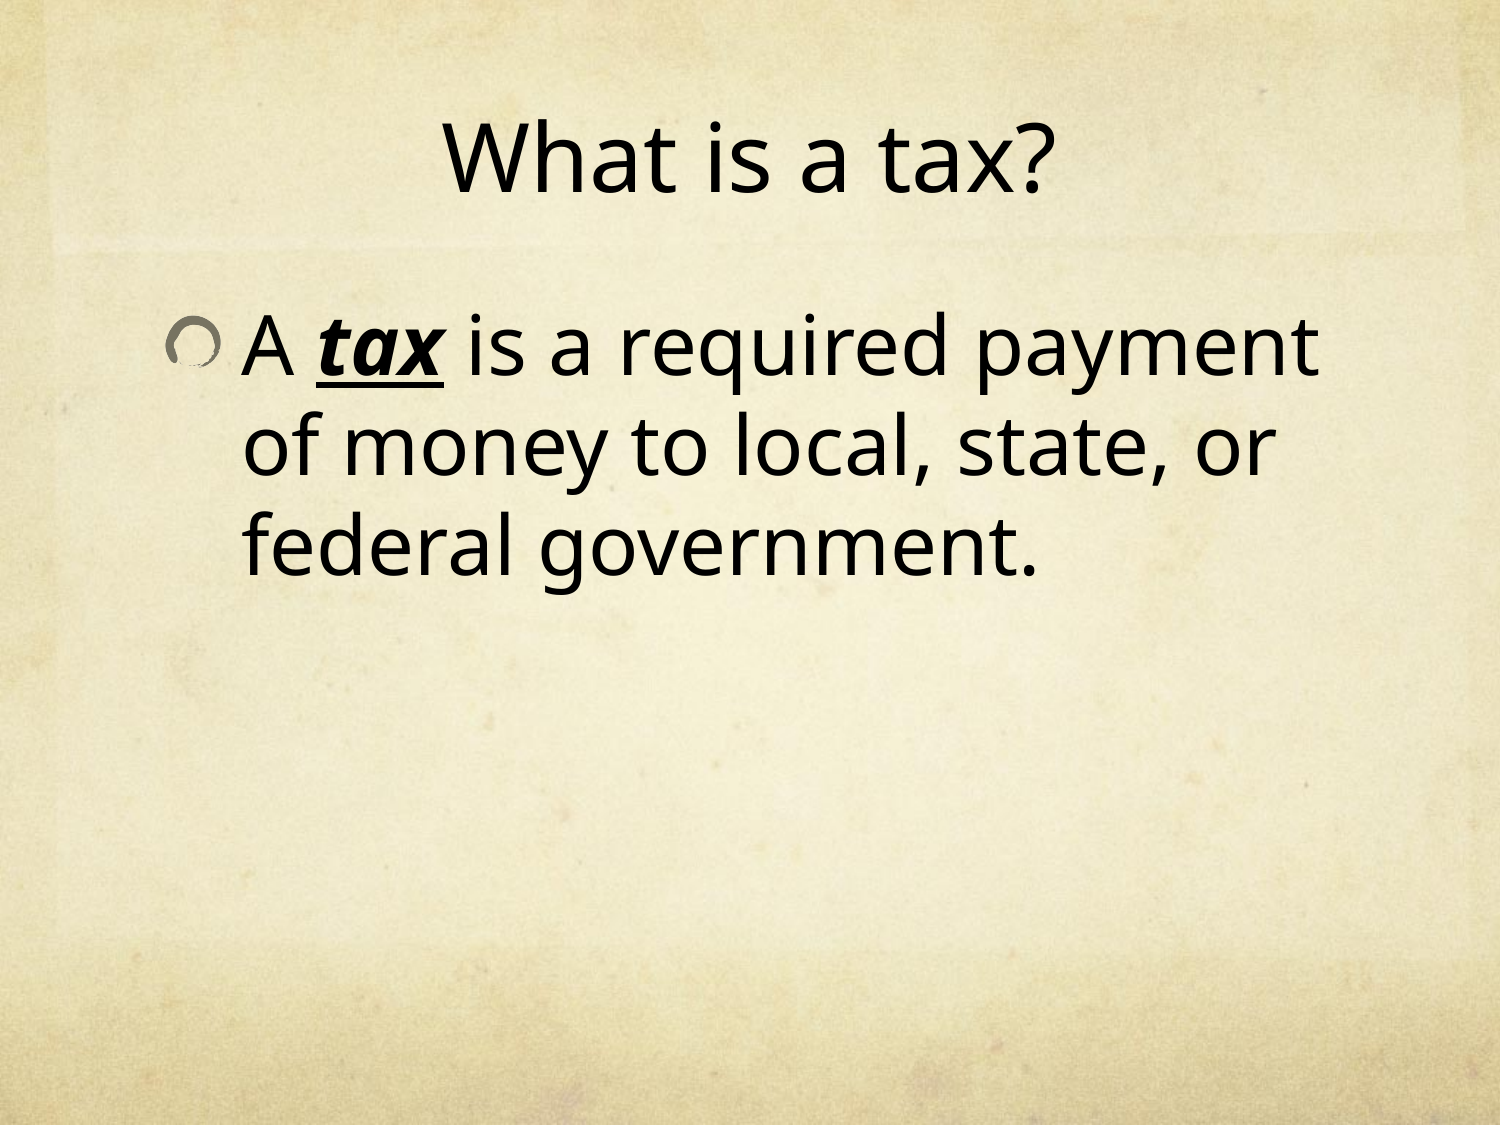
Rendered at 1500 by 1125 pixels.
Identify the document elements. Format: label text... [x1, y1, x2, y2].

title What is a tax? [150, 82, 1350, 225]
list A tax is a required payment of money to local, state, or federal government. [150, 284, 1350, 950]
picture [0, 0, 1500, 1125]
